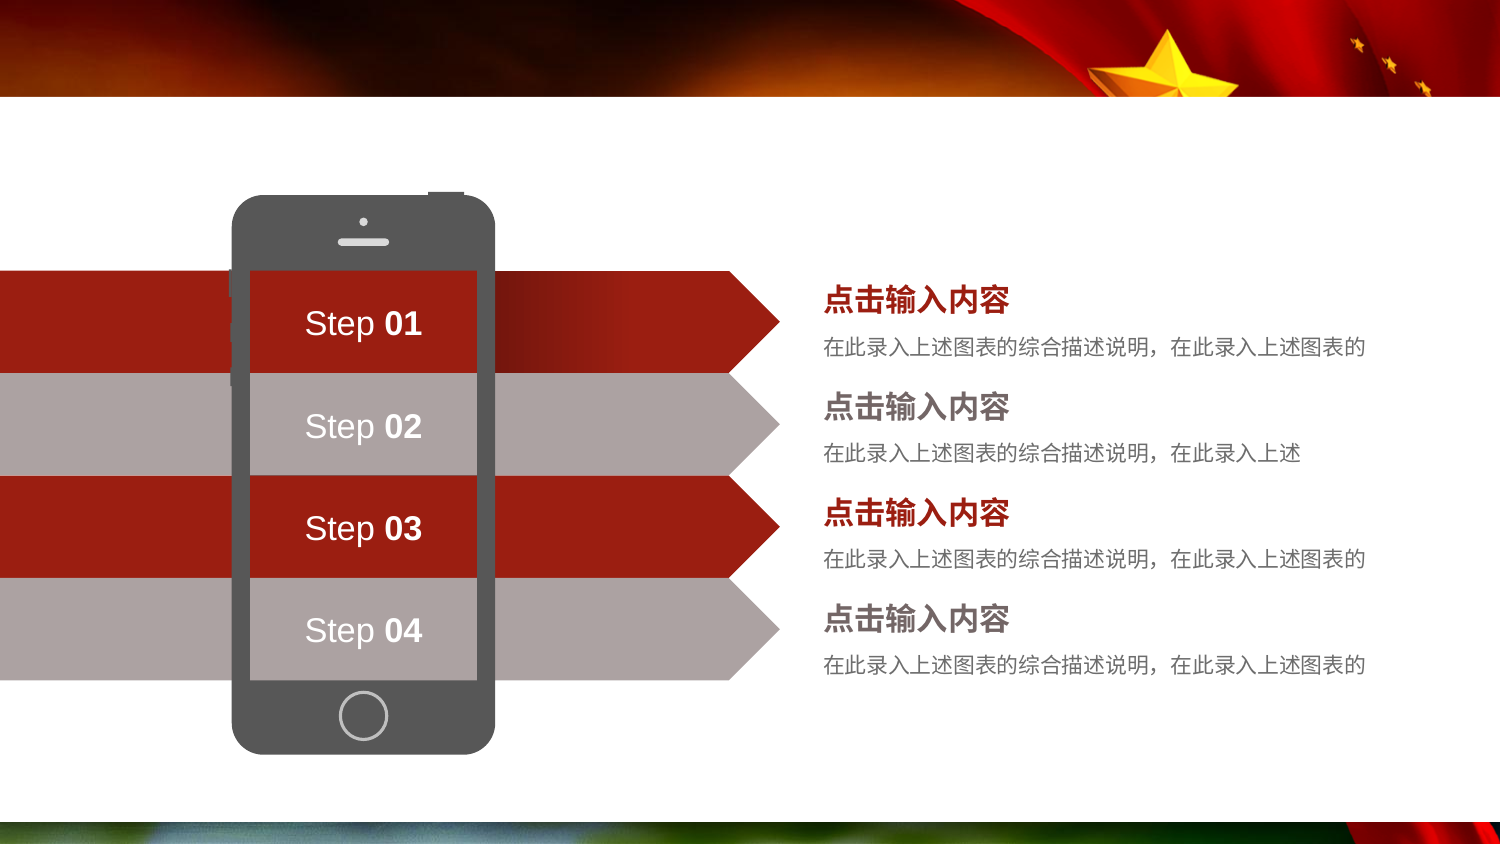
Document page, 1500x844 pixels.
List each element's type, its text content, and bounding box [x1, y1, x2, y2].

text_box 在此录入上述图表的综合描述说明，在此录入上述图表的 [812, 642, 1382, 684]
text_box 在此录入上述图表的综合描述说明，在此录入上述图表的 [812, 324, 1382, 366]
text_box 点击输入内容 [812, 381, 1135, 430]
text_box 点击输入内容 [812, 275, 1135, 324]
text_box 在此录入上述图表的综合描述说明，在此录入上述图表的 [812, 536, 1382, 578]
picture [0, 822, 1500, 844]
text_box 点击输入内容 [812, 487, 1135, 536]
picture [0, 0, 1500, 96]
text_box 在此录入上述图表的综合描述说明，在此录入上述 [812, 430, 1382, 472]
text_box 点击输入内容 [812, 593, 1135, 642]
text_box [0, 270, 228, 681]
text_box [228, 191, 496, 755]
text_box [496, 270, 780, 681]
